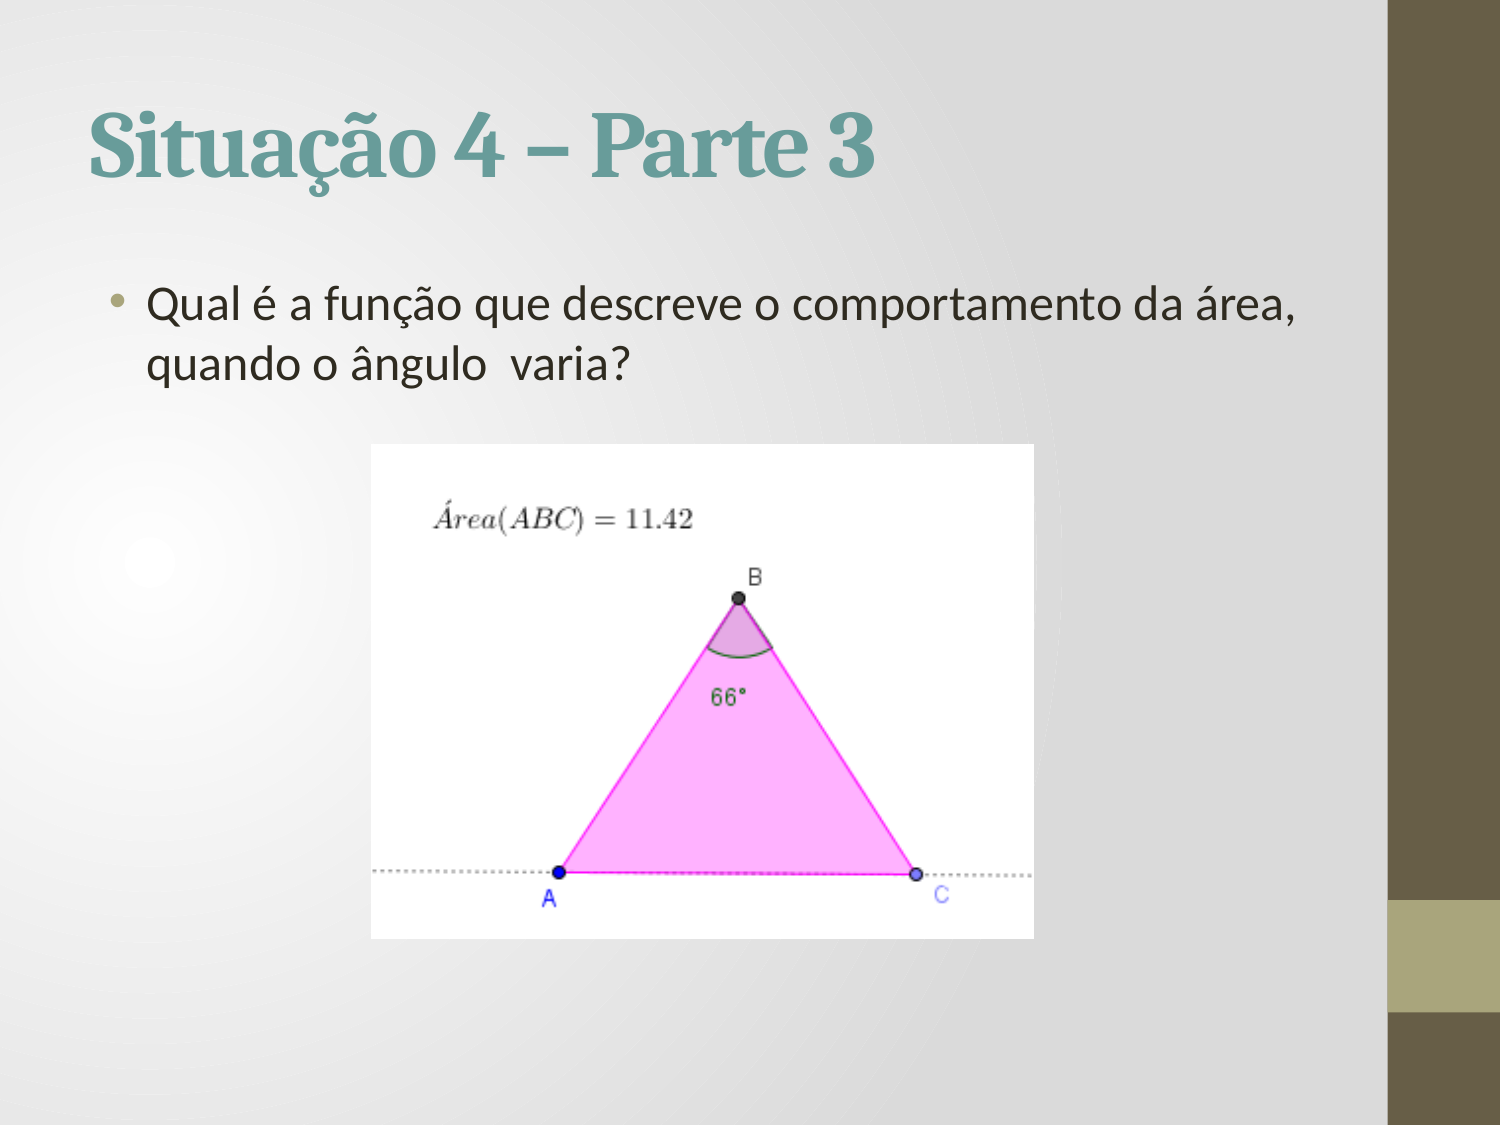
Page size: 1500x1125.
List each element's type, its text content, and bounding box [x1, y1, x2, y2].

picture [371, 443, 1034, 939]
title Situação 4 – Parte 3 [75, 45, 1325, 233]
